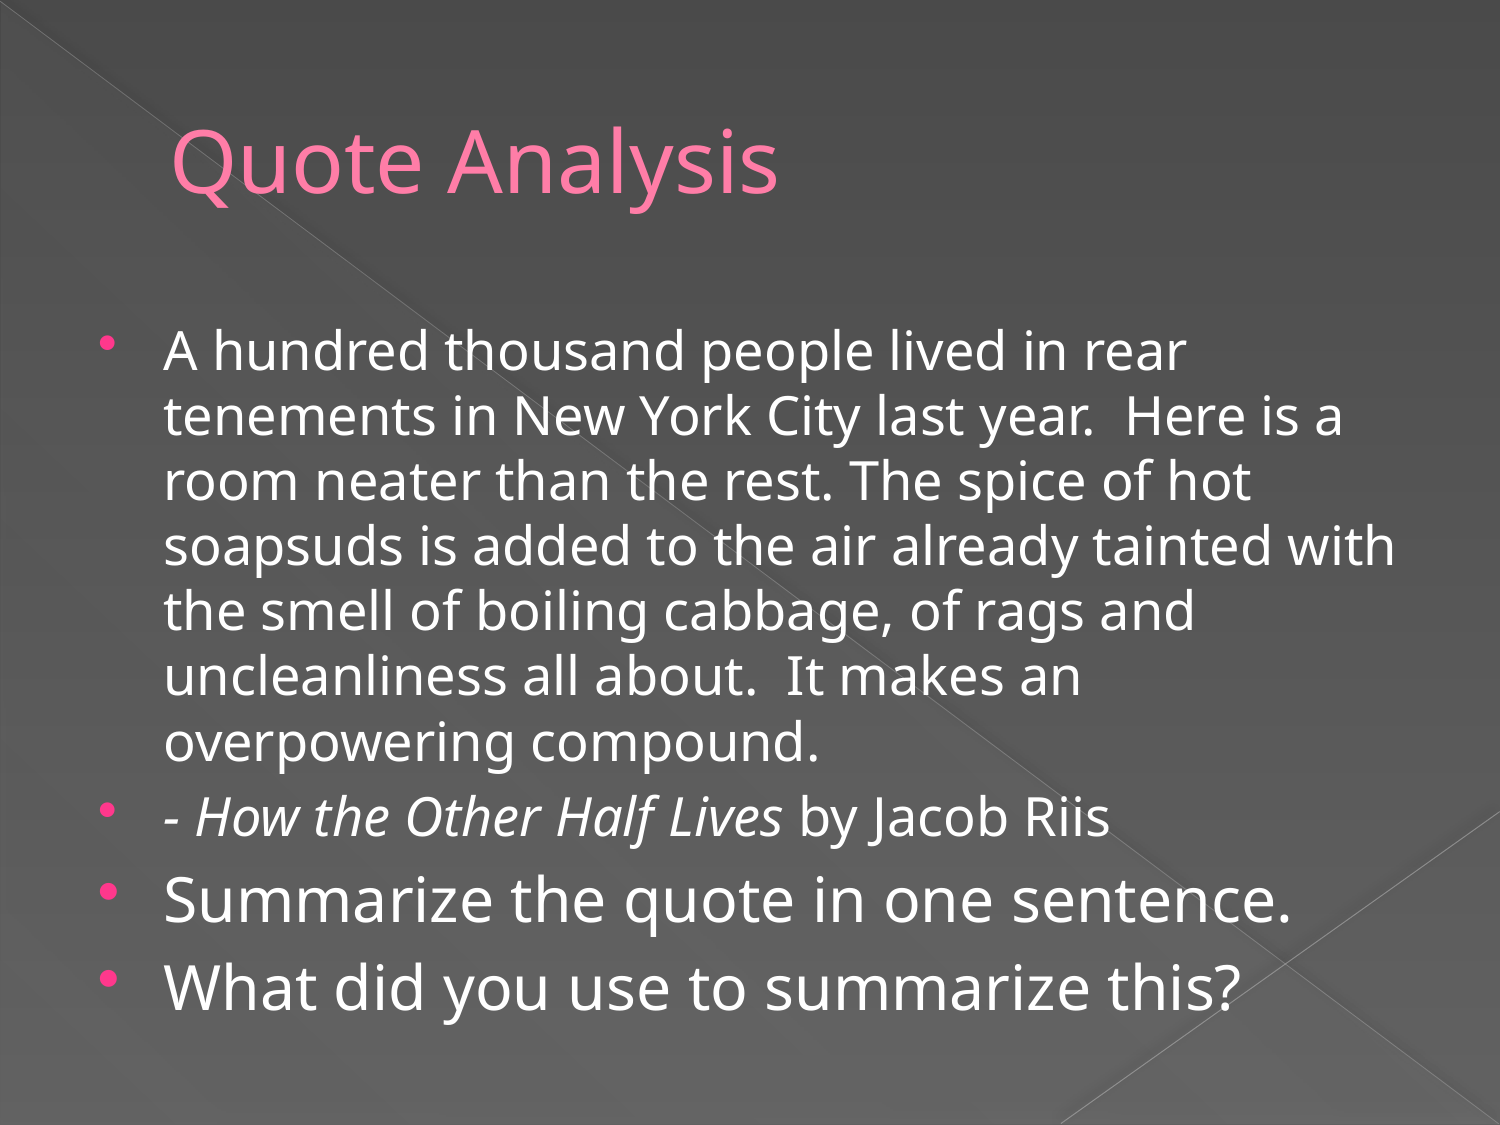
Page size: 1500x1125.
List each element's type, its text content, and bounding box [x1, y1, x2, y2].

list A hundred thousand people lived in rear tenements in New York City last year. Here is a room neater than the rest. The spice of hot soapsuds is added to the air already tainted with the smell of boiling cabbage, of rags and uncleanliness all about. It makes an overpowering compound. - How the Other Half Lives by Jacob Riis Summarize the quote in one sentence. What did you use to summarize this? [75, 308, 1425, 1059]
title Quote Analysis [75, 43, 1425, 274]
